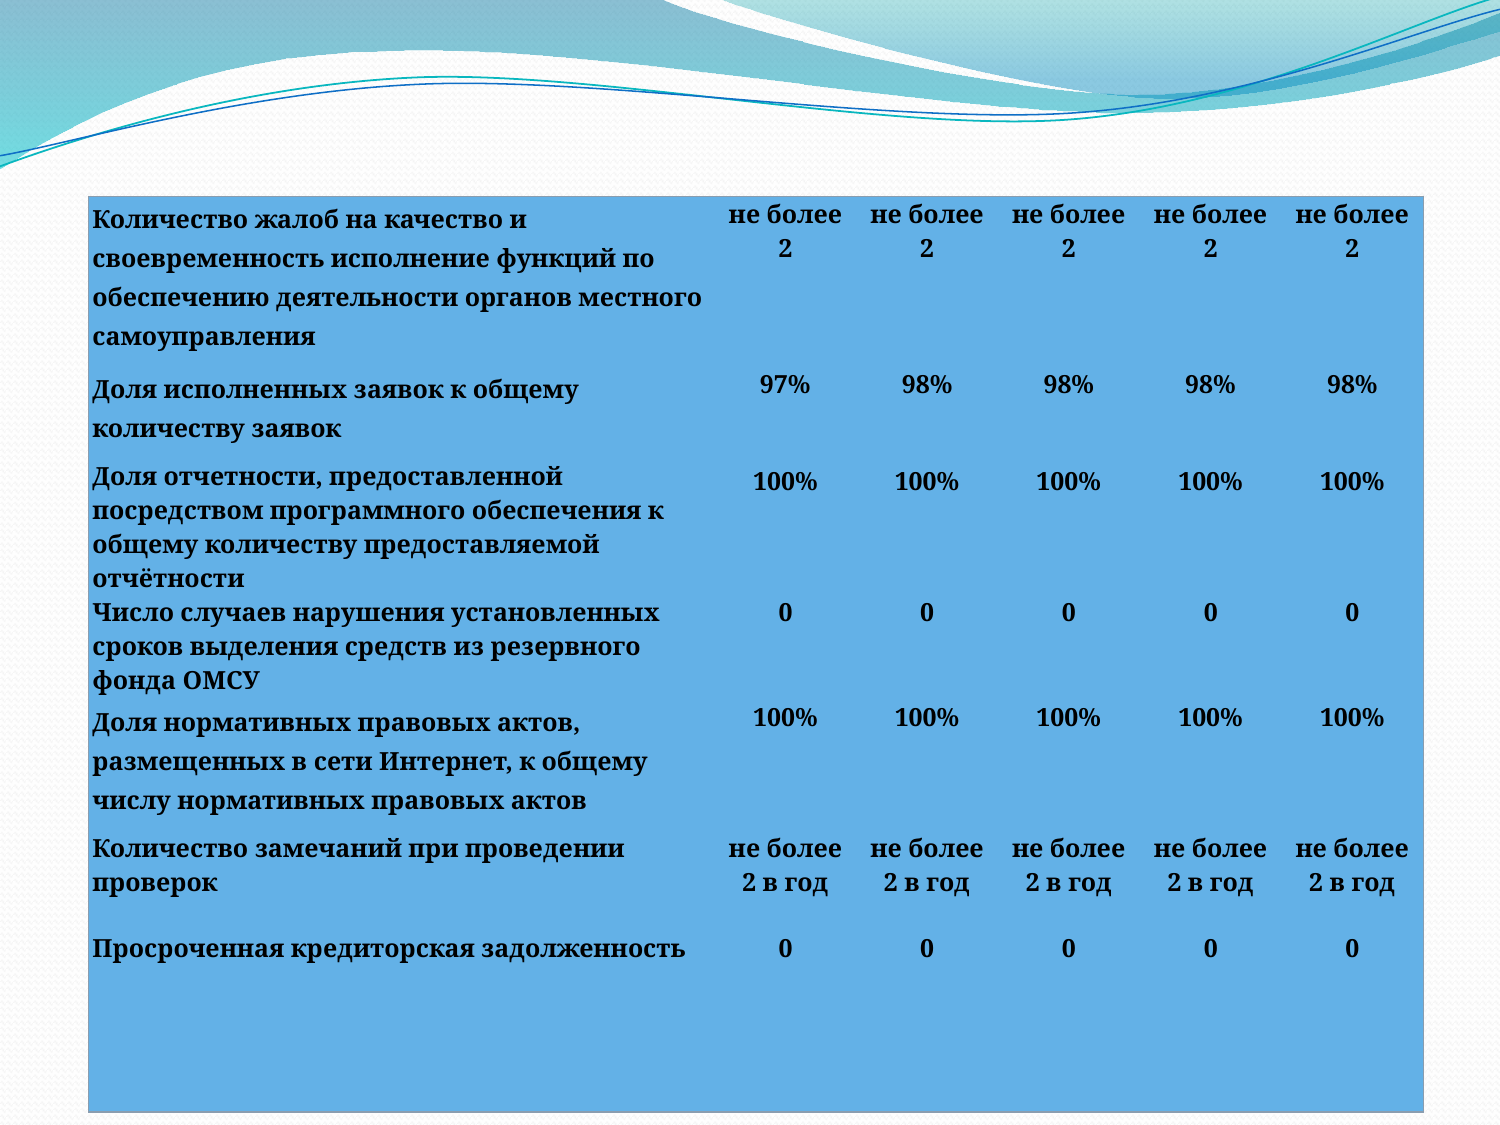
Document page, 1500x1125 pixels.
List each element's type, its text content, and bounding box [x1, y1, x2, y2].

table_cell 0 [1140, 931, 1281, 1111]
table_cell Доля отчетности, предоставленной посредством программного обеспечения к общему количеству предоставляемой отчётности [89, 459, 715, 595]
table_cell не более 2 в год [998, 831, 1140, 931]
table_cell Доля нормативных правовых актов, размещенных в сети Интернет, к общему числу нормативных правовых актов [89, 700, 715, 831]
table_cell 100% [998, 459, 1140, 595]
table_cell 98% [1140, 367, 1281, 459]
table_cell 100% [1281, 459, 1423, 595]
table_cell Число случаев нарушения установленных сроков выделения средств из резервного фонда ОМСУ [89, 595, 715, 700]
table_cell 0 [715, 931, 856, 1111]
table_header не более 2 [1281, 197, 1423, 367]
table_cell Количество замечаний при проведении проверок [89, 831, 715, 931]
table_header не более 2 [715, 197, 856, 367]
table_cell не более 2 в год [715, 831, 856, 931]
table_cell 0 [1140, 595, 1281, 700]
table_header не более 2 [856, 197, 998, 367]
table_cell 0 [715, 595, 856, 700]
table_cell не более 2 в год [1281, 831, 1423, 931]
table_cell 0 [998, 595, 1140, 700]
table_cell не более 2 в год [1140, 831, 1281, 931]
table_cell 100% [1140, 700, 1281, 831]
table_cell 100% [1281, 700, 1423, 831]
table_cell 0 [998, 931, 1140, 1111]
table_header Количество жалоб на качество и своевременность исполнение функций по обеспечению деятельности органов местного самоуправления [89, 197, 715, 367]
table_cell 0 [1281, 595, 1423, 700]
table_cell Доля исполненных заявок к общему количеству заявок [89, 367, 715, 459]
table_cell Просроченная кредиторская задолженность [89, 931, 715, 1111]
table_cell 97% [715, 367, 856, 459]
table_cell 100% [1140, 459, 1281, 595]
text_box [0, 7, 1500, 68]
table_cell 100% [998, 700, 1140, 831]
table_cell 100% [856, 459, 998, 595]
table_cell 0 [1281, 931, 1423, 1111]
table_cell не более 2 в год [856, 831, 998, 931]
table_cell 98% [856, 367, 998, 459]
table_cell 98% [998, 367, 1140, 459]
table_cell 100% [715, 700, 856, 831]
table_cell 0 [856, 595, 998, 700]
table_cell 100% [715, 459, 856, 595]
table_cell 98% [1281, 367, 1423, 459]
table_header не более 2 [1140, 197, 1281, 367]
table_cell 0 [856, 931, 998, 1111]
table_header не более 2 [998, 197, 1140, 367]
table_cell 100% [856, 700, 998, 831]
